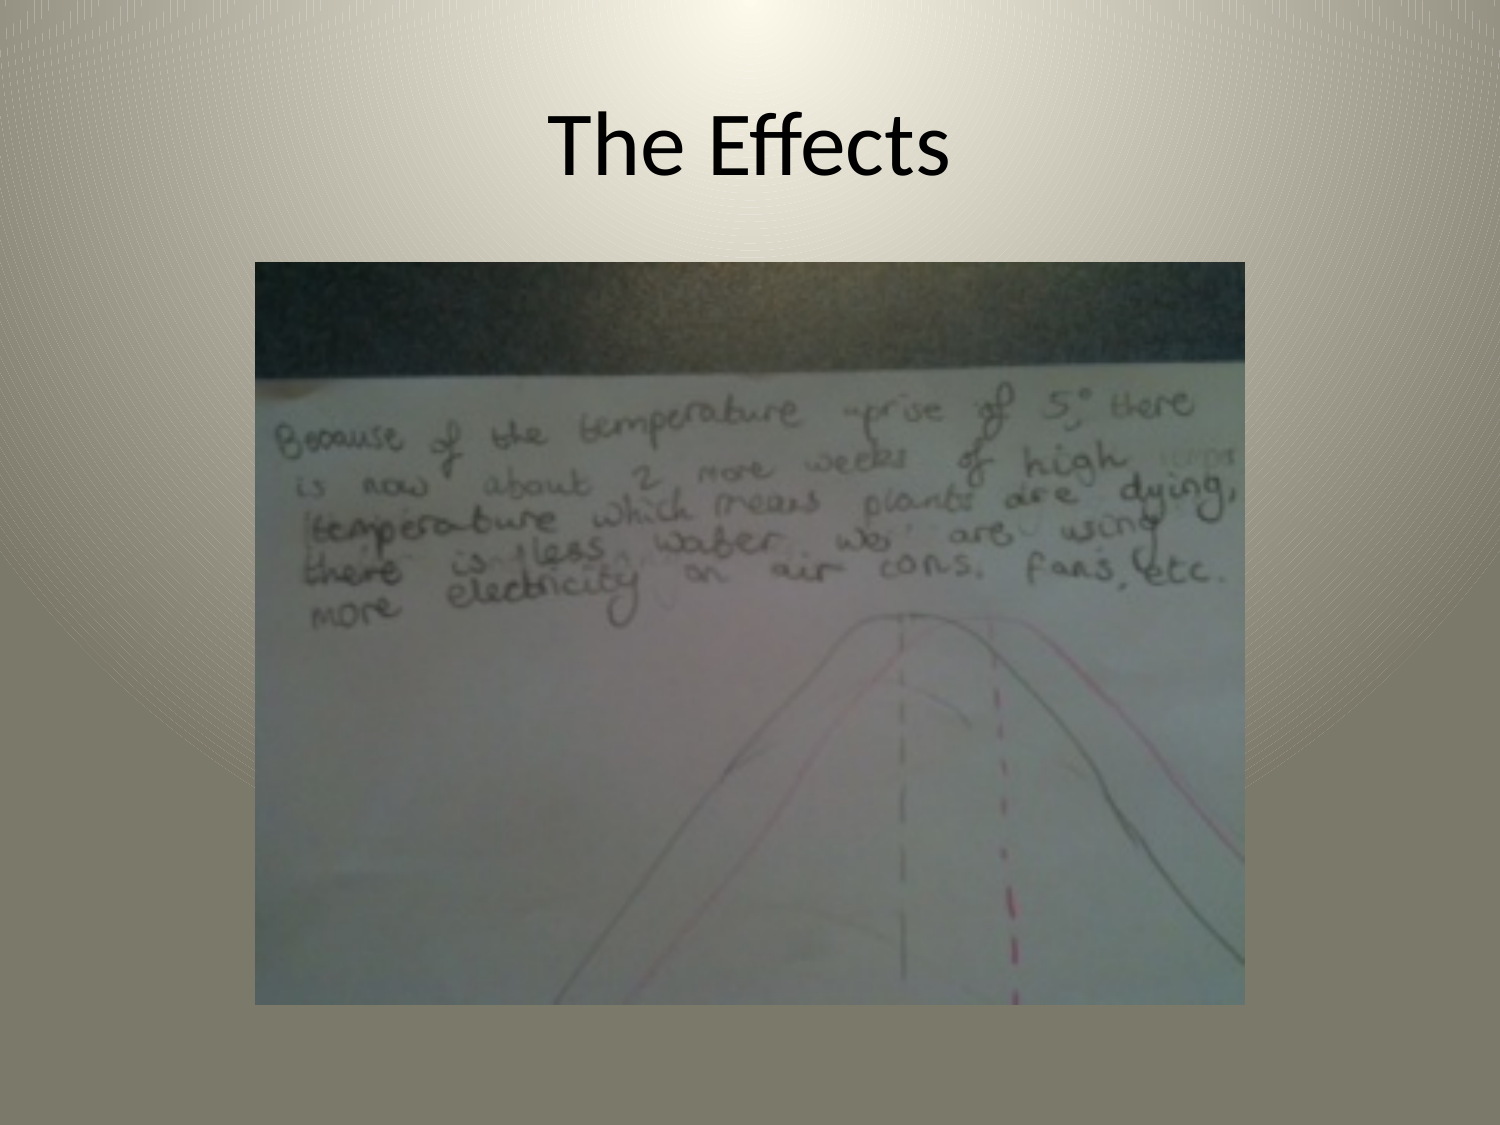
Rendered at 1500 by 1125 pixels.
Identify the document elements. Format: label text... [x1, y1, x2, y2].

title The Effects [75, 45, 1425, 233]
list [74, 262, 1426, 1006]
